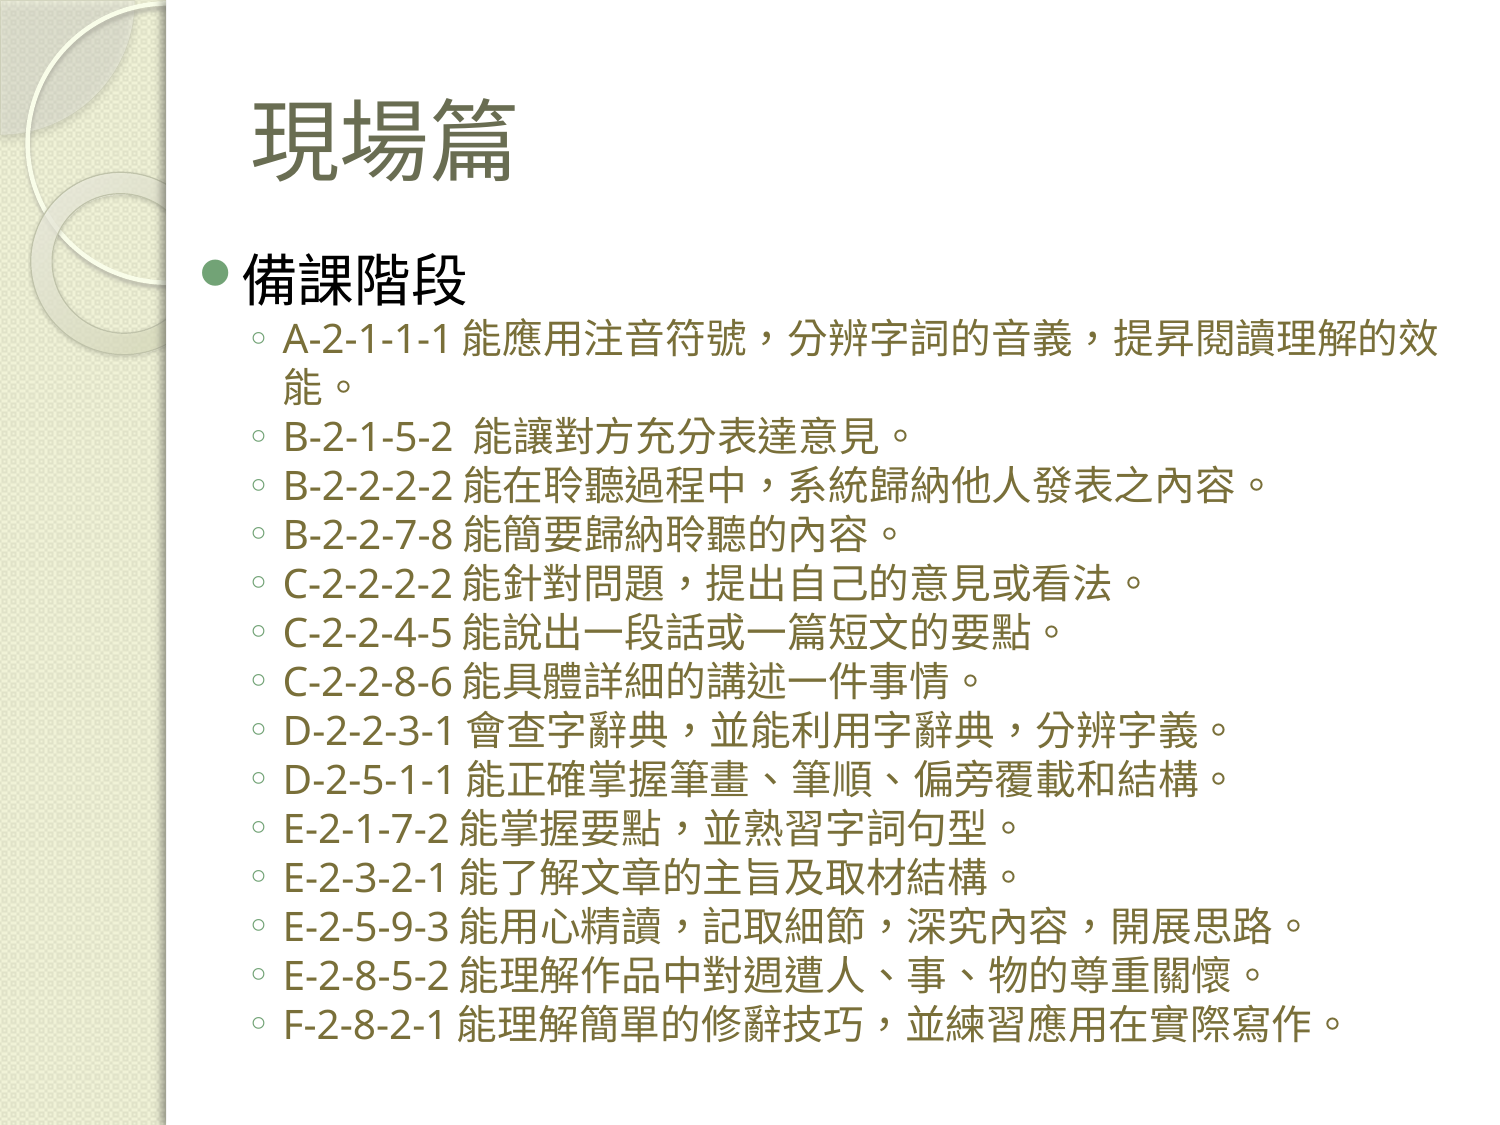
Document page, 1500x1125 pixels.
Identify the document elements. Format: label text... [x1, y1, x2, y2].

title 現場篇 [235, 45, 1466, 233]
list 備課階段 A-2-1-1-1能應用注音符號，分辨字詞的音義，提昇閱讀理解的效能。 B-2-1-5-2 能讓對方充分表達意見。 B-2-2-2-2能在聆聽過程中，系統歸納他人發表之內容。 B-2-2-7-8能簡要歸納聆聽的內容。 C-2-2-2-2能針對問題，提出自己的意見或看法。 C-2-2-4-5能說出一段話或一篇短文的要點。 C-2-2-8-6能具體詳細的講述一件事情。 D-2-2-3-1會查字辭典，並能利用字辭典，分辨字義。 D-2-5-1-1能正確掌握筆畫、筆順、偏旁覆載和結構。 E-2-1-7-2能掌握要點，並熟習字詞句型。 E-2-3-2-1能了解文章的主旨及取材結構。 E-2-5-9-3能用心精讀，記取細節，深究內容，開展思路。 E-2-8-5-2能理解作品中對週遭人、事、物的尊重關懷。 F-2-8-2-1能理解簡單的修辭技巧，並練習應用在實際寫作。 [171, 237, 1466, 1059]
